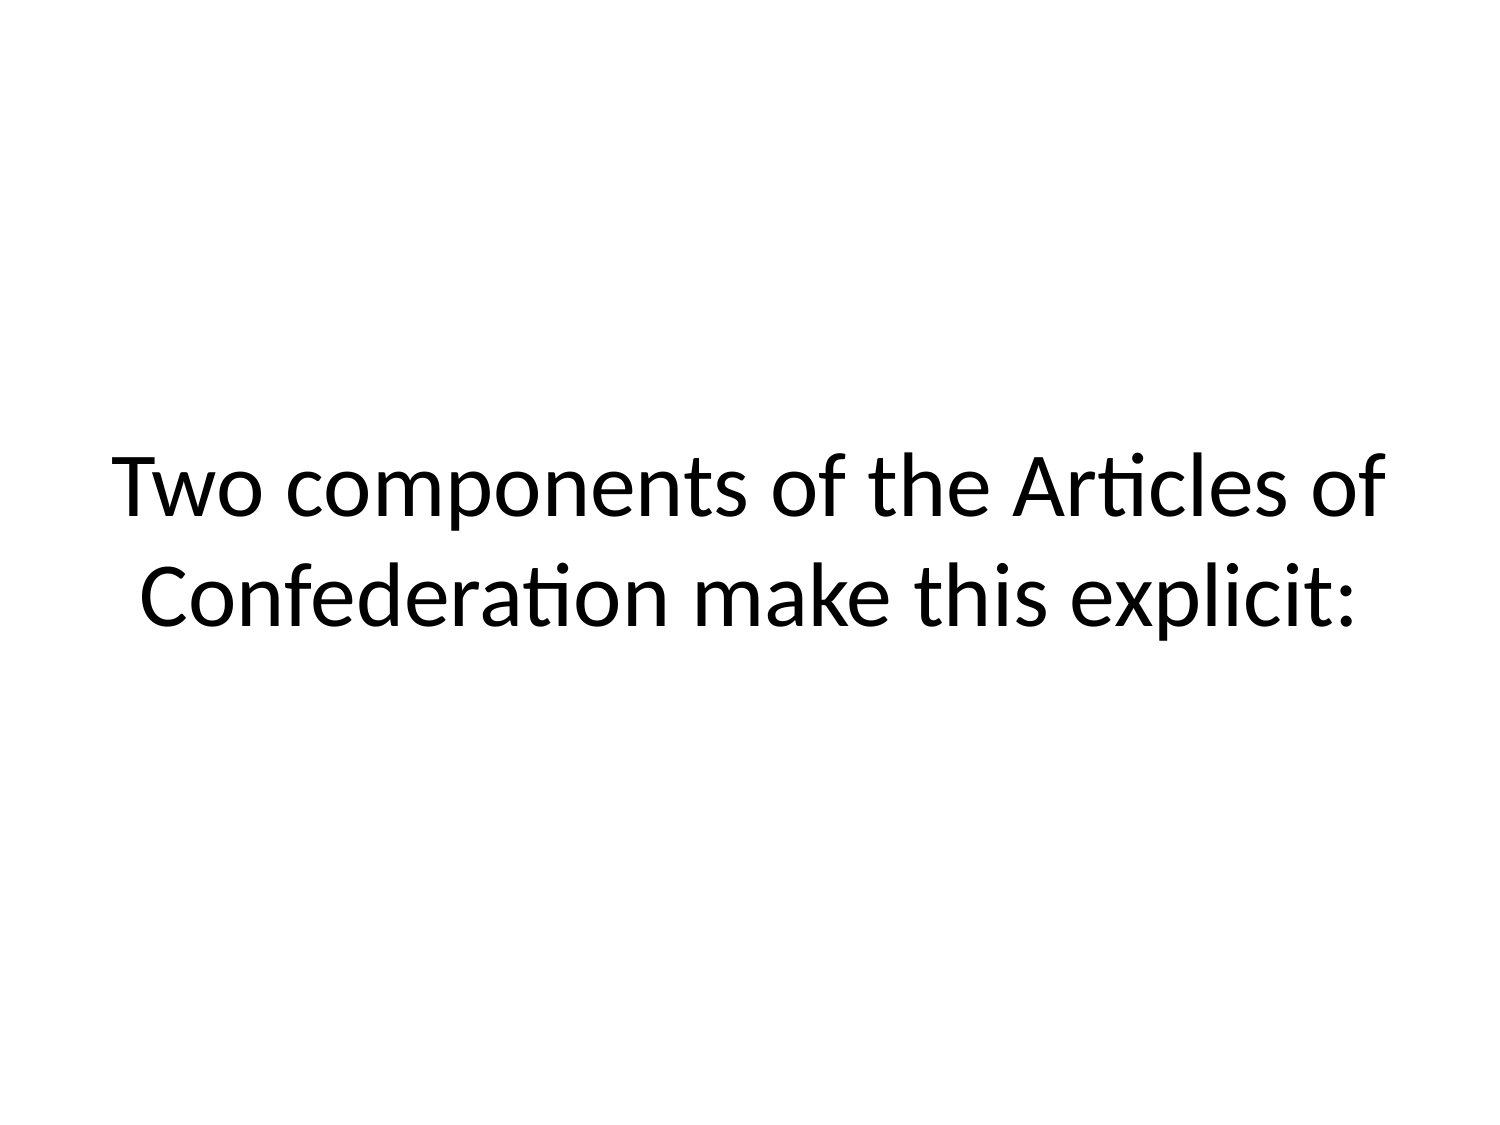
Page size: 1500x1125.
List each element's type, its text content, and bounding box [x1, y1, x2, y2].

title Two components of the Articles of Confederation make this explicit: [74, 44, 1426, 1026]
